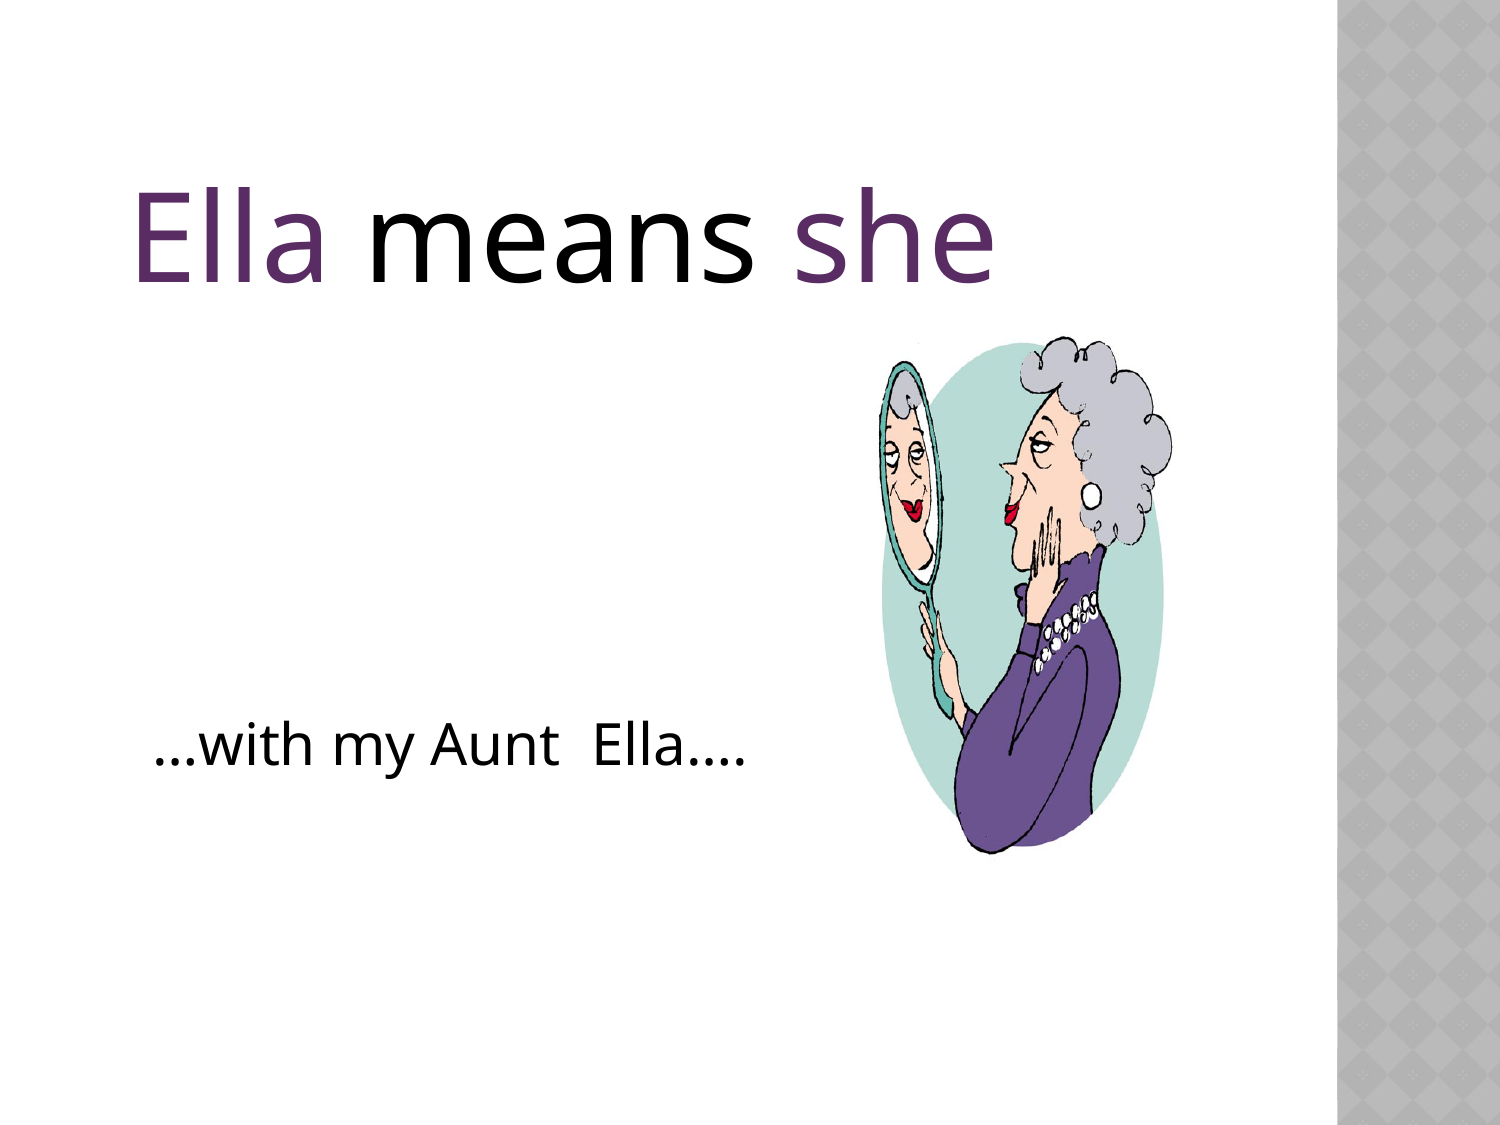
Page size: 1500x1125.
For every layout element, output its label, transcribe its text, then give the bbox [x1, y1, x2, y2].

text_box Ella means she [112, 149, 1100, 315]
text_box …with my Aunt Ella…. [137, 699, 775, 785]
picture [861, 324, 1180, 863]
